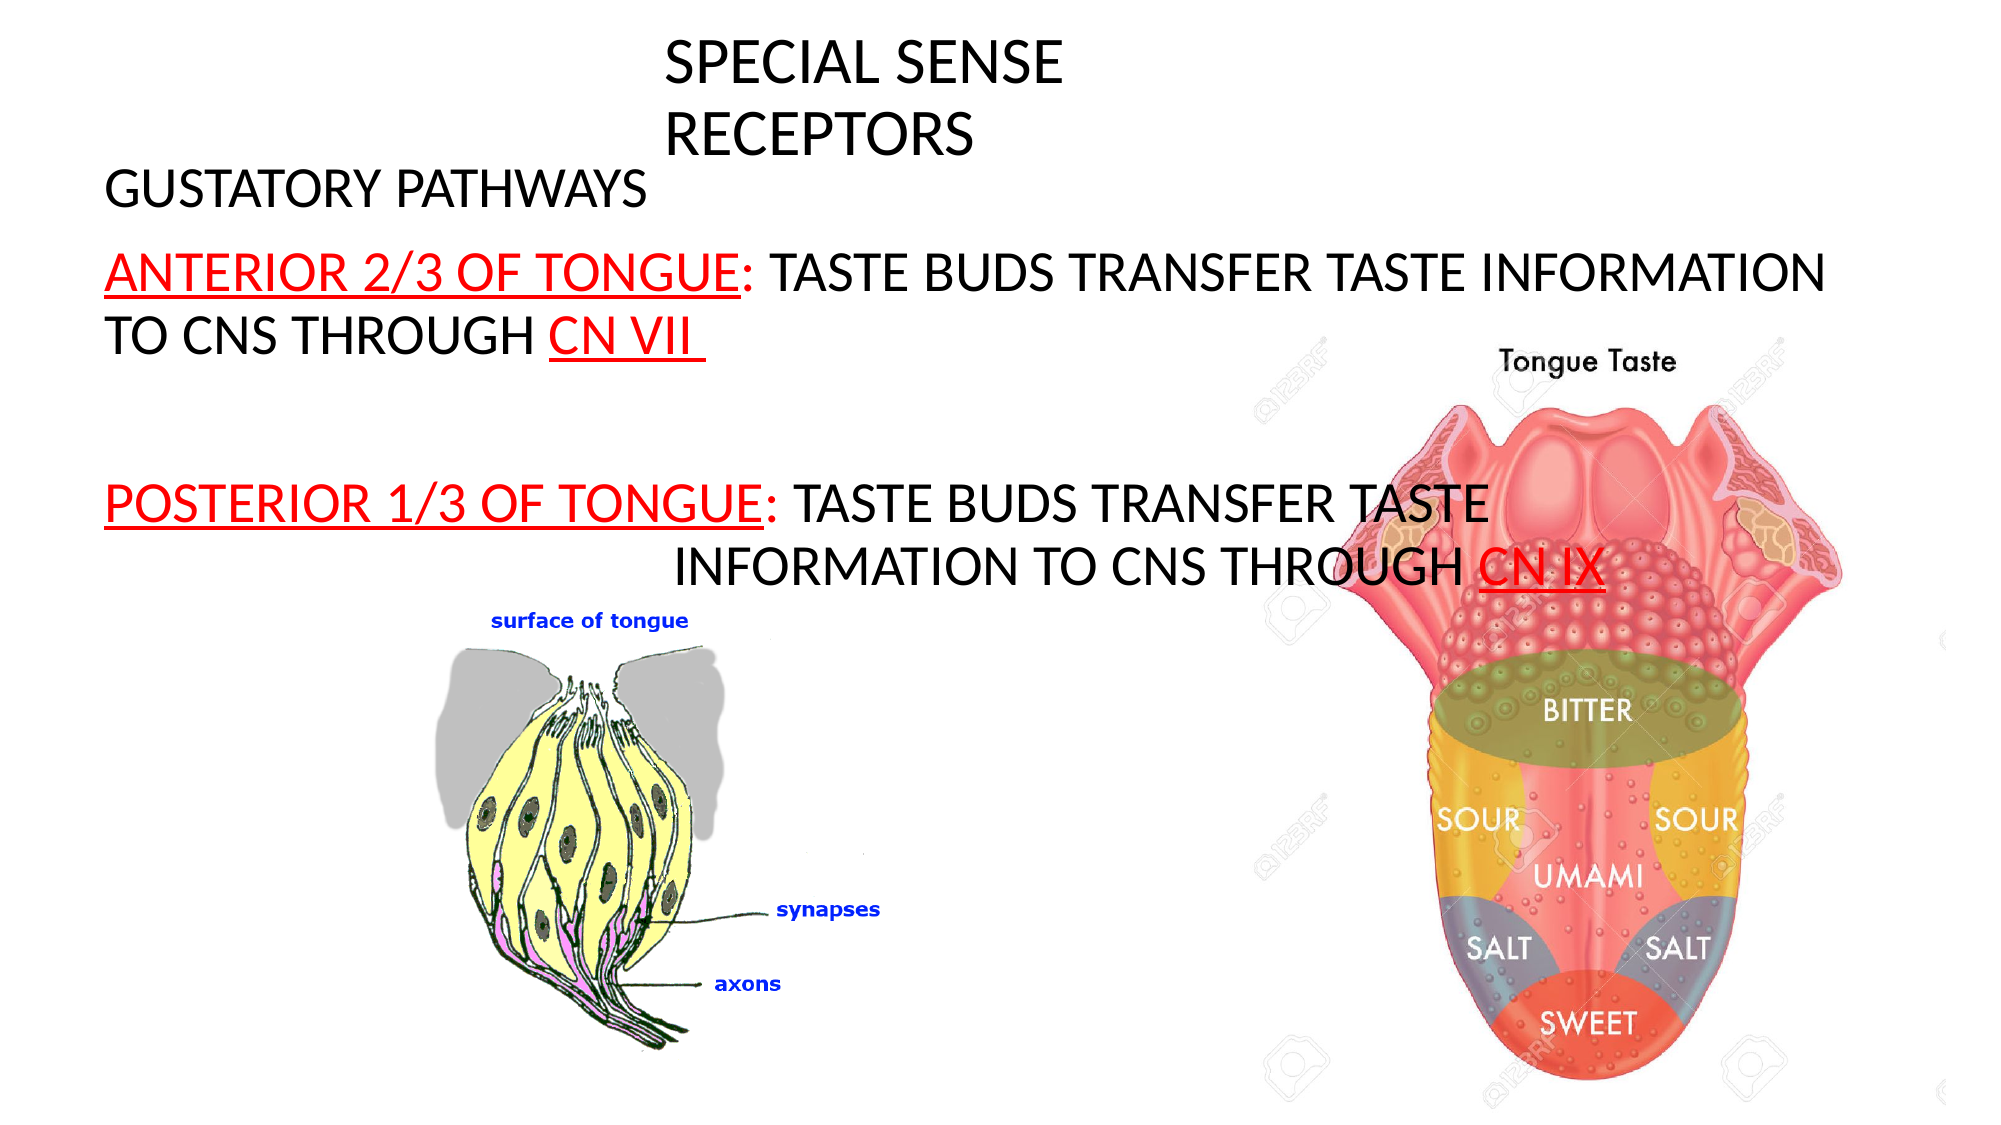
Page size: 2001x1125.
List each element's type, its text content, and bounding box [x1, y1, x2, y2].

text_box Gustatory Pathways Anterior 2/3 of tongue: taste buds transfer taste information to CNS through CN VII Posterior 1/3 of tongue: taste buds transfer taste information to CNS through CN IX [89, 149, 1877, 1063]
picture [406, 573, 914, 1077]
text_box Special Sense Receptors [649, 19, 1317, 114]
text_box [152, 36, 1653, 137]
picture [1230, 317, 1946, 1125]
